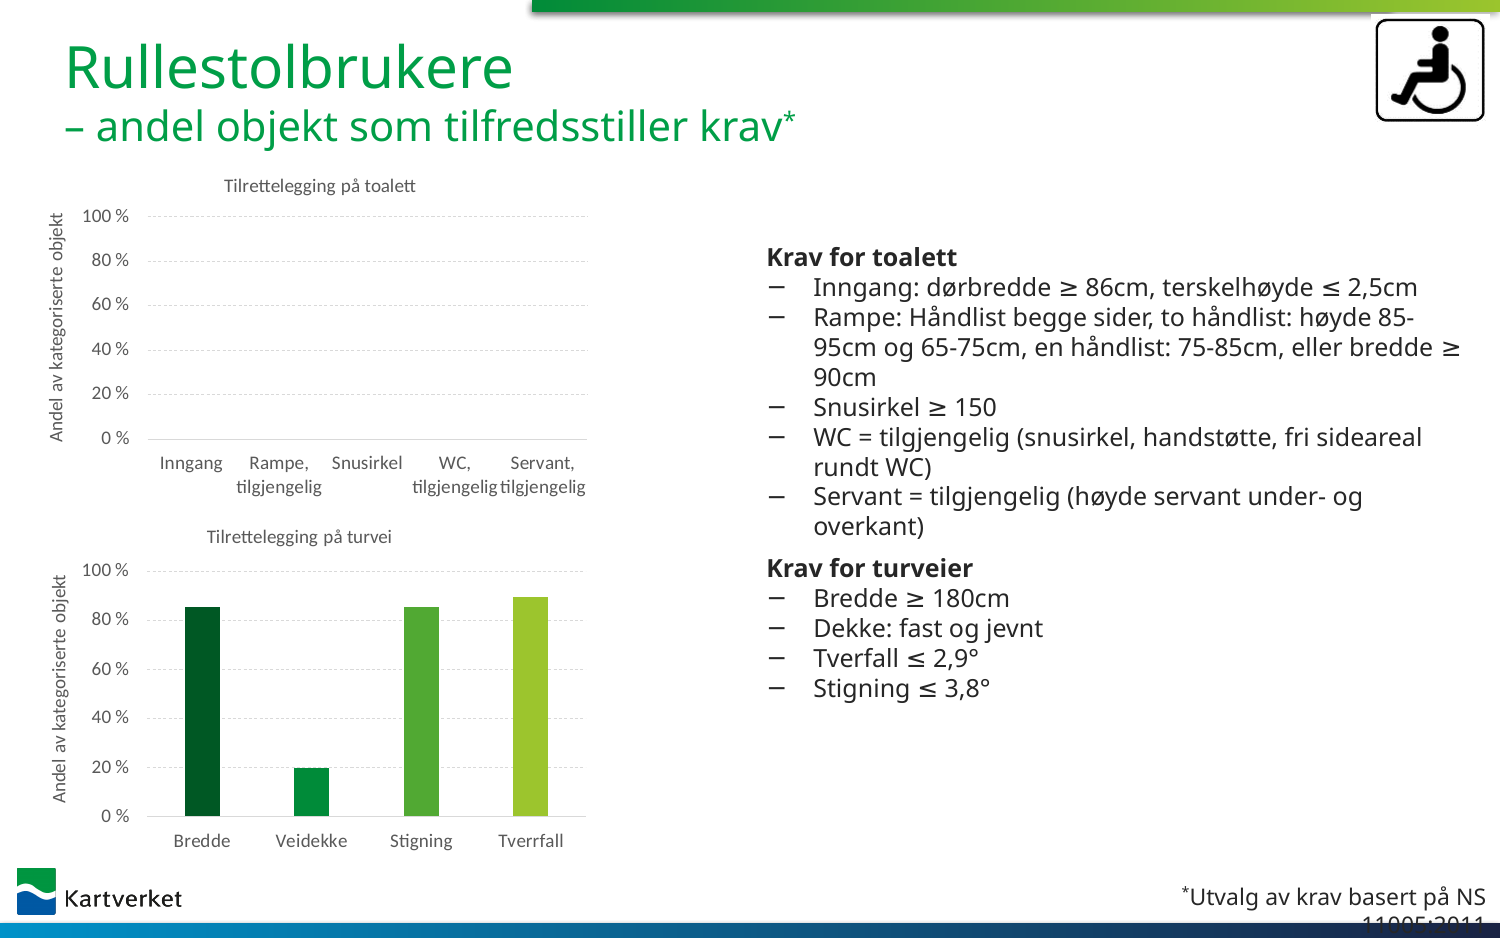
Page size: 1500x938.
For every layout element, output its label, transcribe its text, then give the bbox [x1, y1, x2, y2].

text_box Rullestolbrukere – andel objekt som tilfredsstiller krav* [49, 14, 1431, 158]
text_box Krav for turveier Bredde ≥ 180cm Dekke: fast og jevnt Tverfall ≤ 2,9° Stigning ≤ 3,8° [751, 545, 1483, 710]
picture [41, 166, 598, 505]
text_box *Utvalg av krav basert på NS 11005:2011 [1068, 873, 1500, 938]
picture [41, 520, 597, 859]
text_box Krav for toalett Inngang: dørbredde ≥ 86cm, terskelhøyde ≤ 2,5cm Rampe: Håndlist begge sider, to håndlist: høyde 85-95cm og 65-75cm, en håndlist: 75-85cm, eller bredde ≥ 90cm Snusirkel ≥ 150 WC = tilgjengelig (snusirkel, handstøtte, fri sideareal rundt WC) Servant = tilgjengelig (høyde servant under- og overkant) [751, 234, 1483, 545]
picture [1371, 13, 1491, 127]
